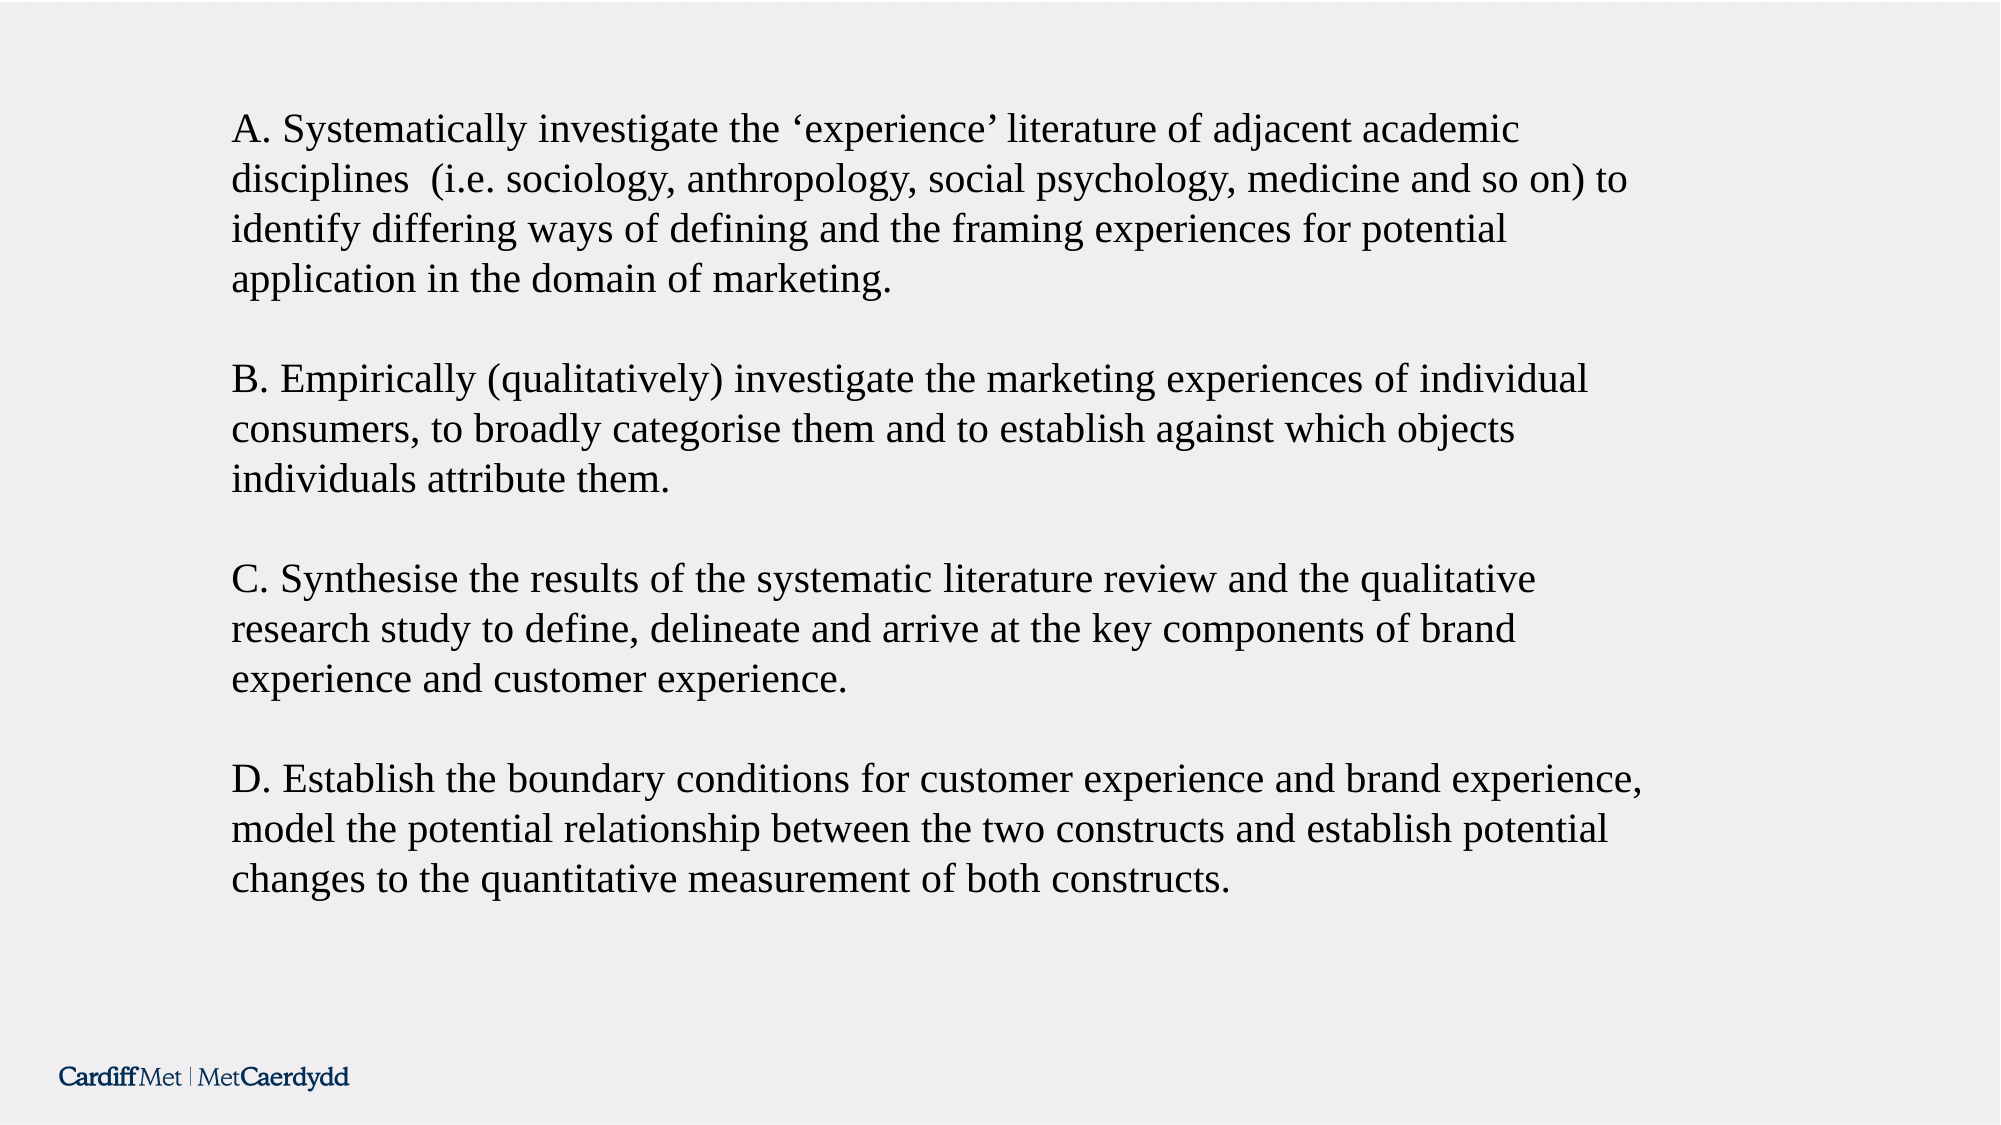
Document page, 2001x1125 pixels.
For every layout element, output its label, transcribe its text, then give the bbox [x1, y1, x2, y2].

picture [0, 2, 2000, 1125]
text_box A. Systematically investigate the ‘experience’ literature of adjacent academic disciplines (i.e. sociology, anthropology, social psychology, medicine and so on) to identify differing ways of defining and the framing experiences for potential application in the domain of marketing. B. Empirically (qualitatively) investigate the marketing experiences of individual consumers, to broadly categorise them and to establish against which objects individuals attribute them. C. Synthesise the results of the systematic literature review and the qualitative research study to define, delineate and arrive at the key components of brand experience and customer experience. D. Establish the boundary conditions for customer experience and brand experience, model the potential relationship between the two constructs and establish potential changes to the quantitative measurement of both constructs. [216, 33, 1688, 1004]
